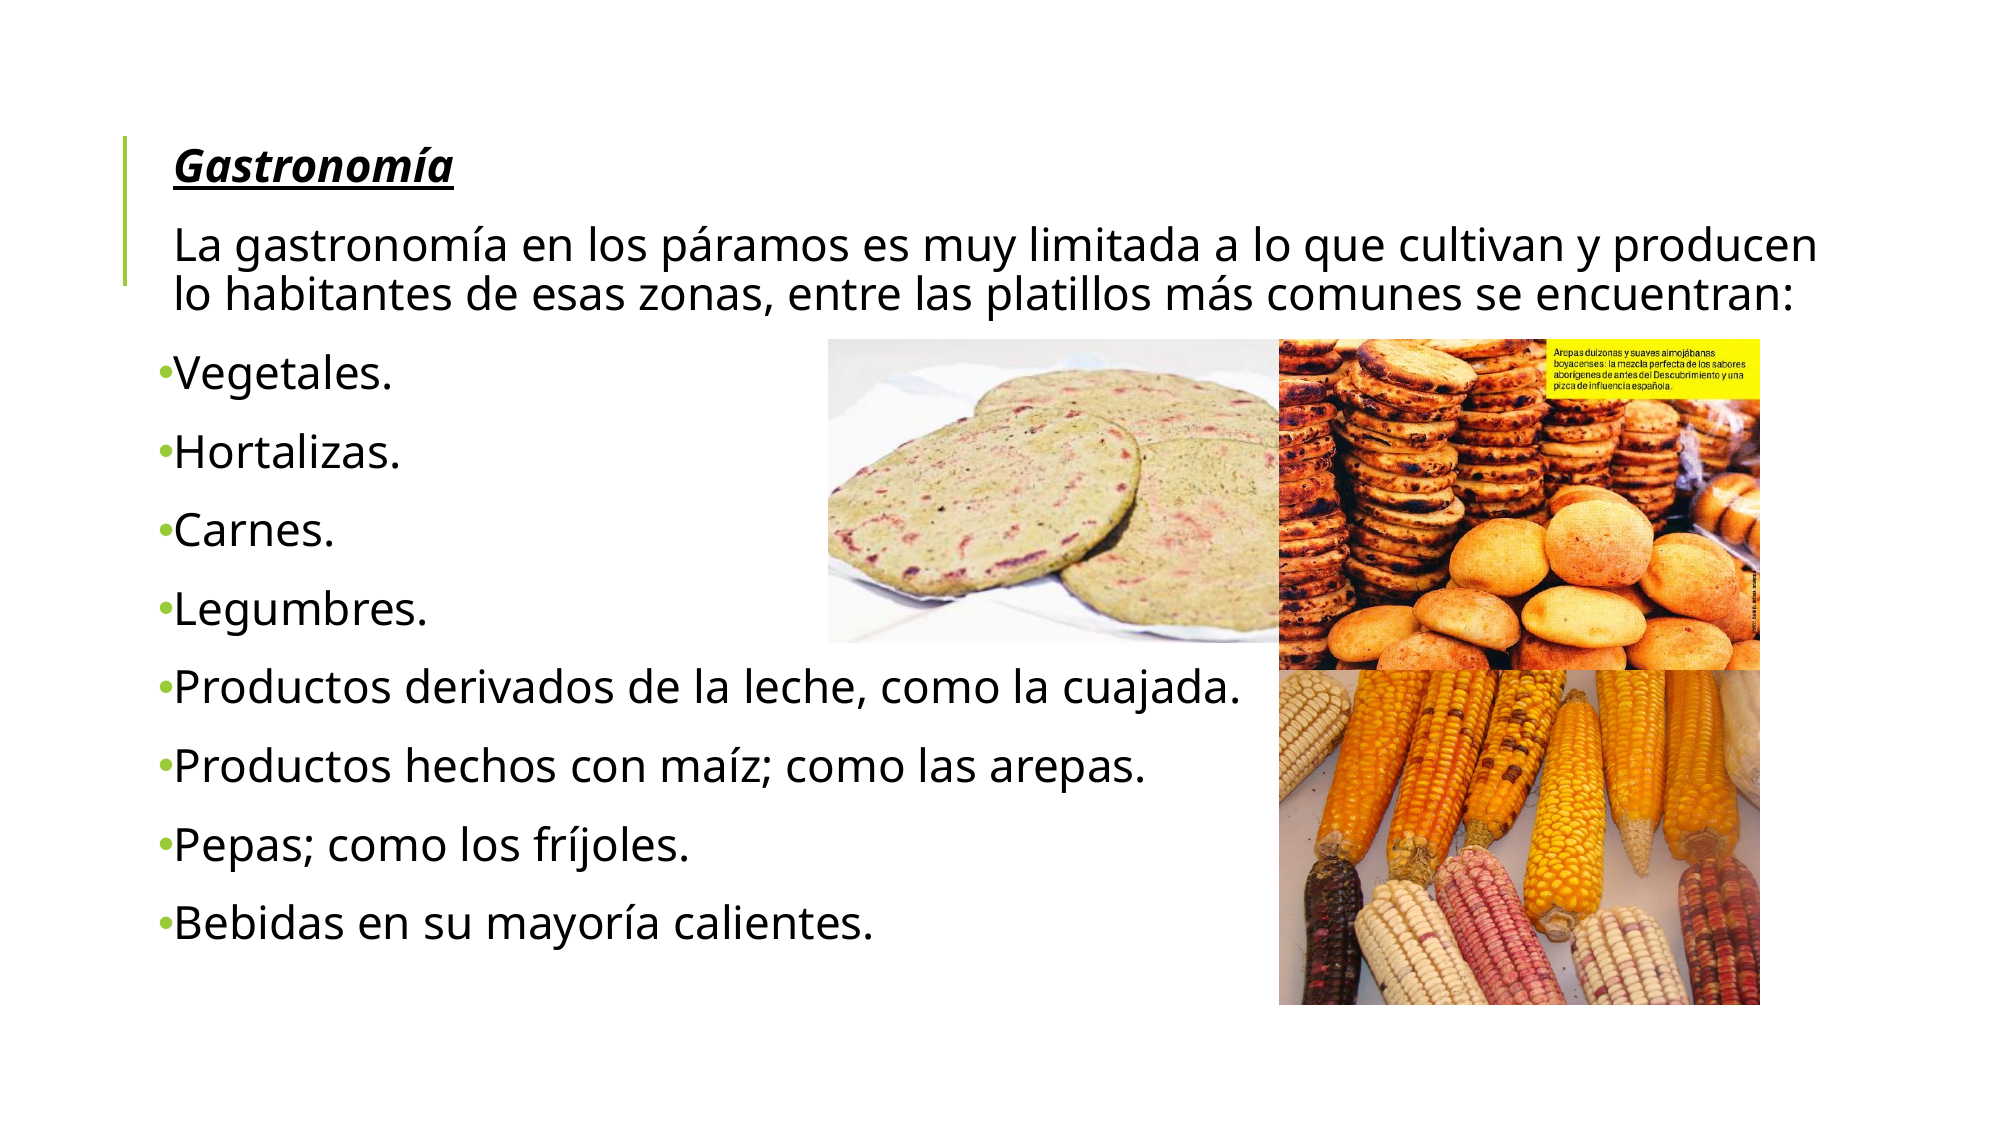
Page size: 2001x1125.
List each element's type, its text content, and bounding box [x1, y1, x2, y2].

list Gastronomía La gastronomía en los páramos es muy limitada a lo que cultivan y producen lo habitantes de esas zonas, entre las platillos más comunes se encuentran: Vegetales. Hortalizas. Carnes. Legumbres. Productos derivados de la leche, como la cuajada. Productos hechos con maíz; como las arepas. Pepas; como los fríjoles. Bebidas en su mayoría calientes. [150, 135, 1879, 1005]
picture [828, 338, 1760, 1005]
